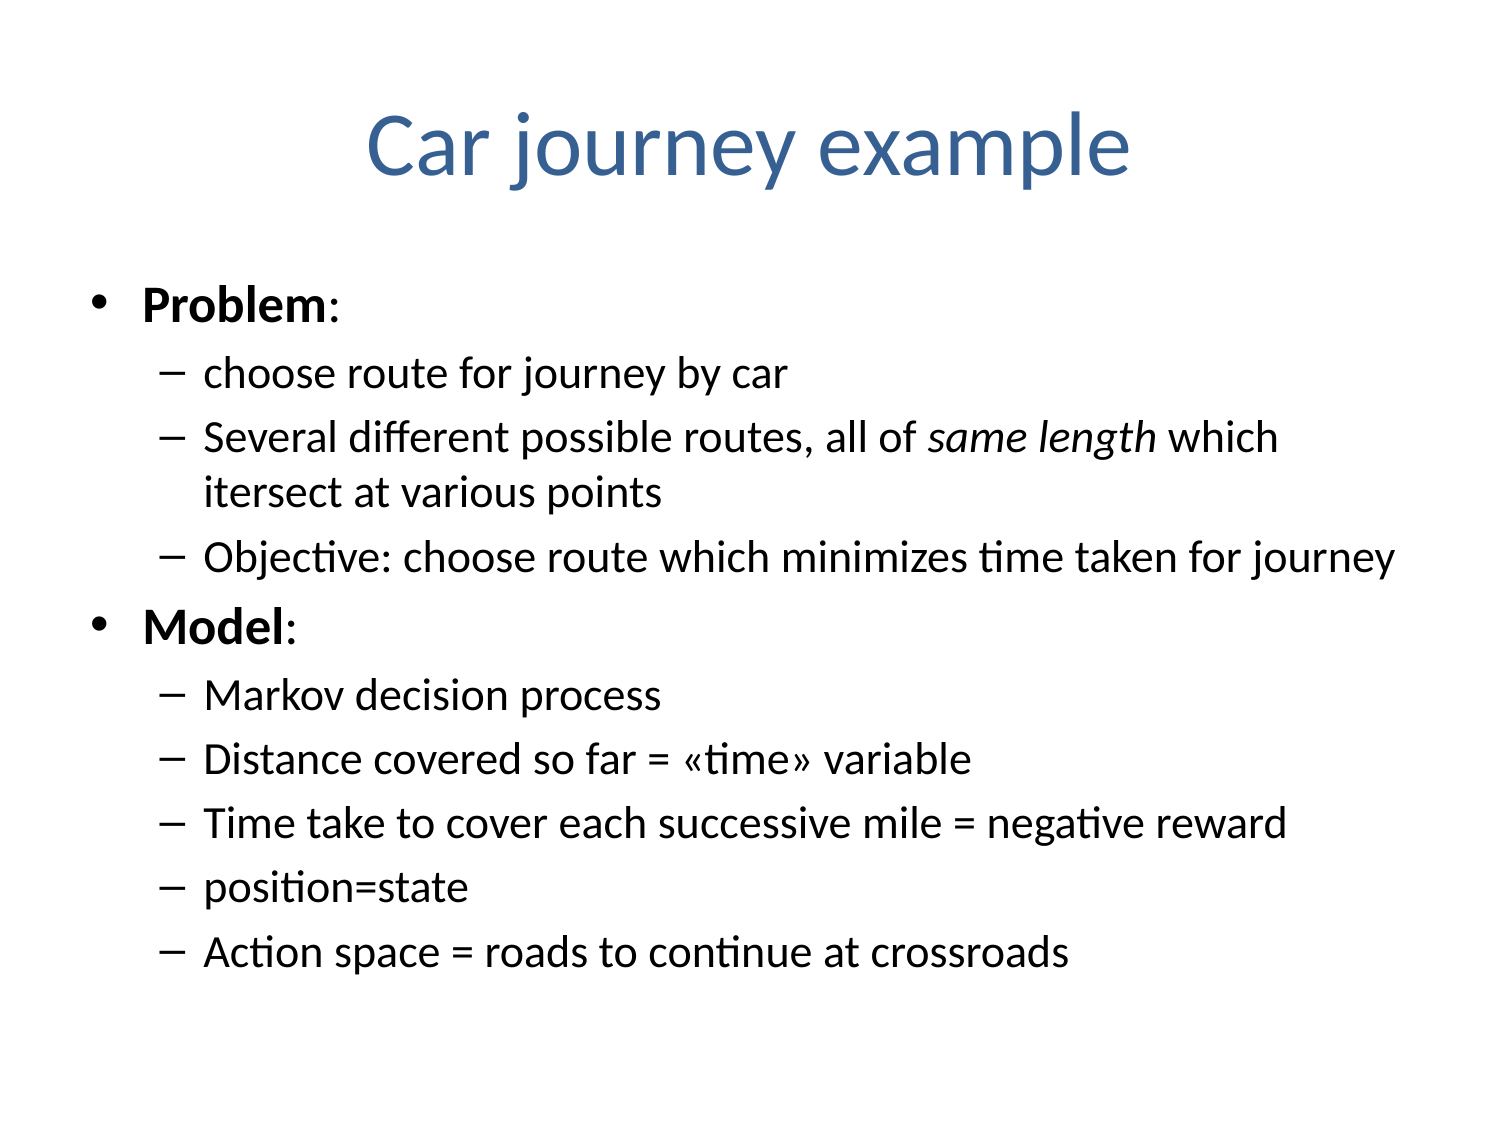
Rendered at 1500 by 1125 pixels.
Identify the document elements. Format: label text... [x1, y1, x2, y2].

title Car journey example [75, 45, 1425, 233]
list Problem: choose route for journey by car Several different possible routes, all of same length which itersect at various points Objective: choose route which minimizes time taken for journey Model: Markov decision process Distance covered so far = «time» variable Time take to cover each successive mile = negative reward position=state Action space = roads to continue at crossroads [75, 262, 1425, 1005]
